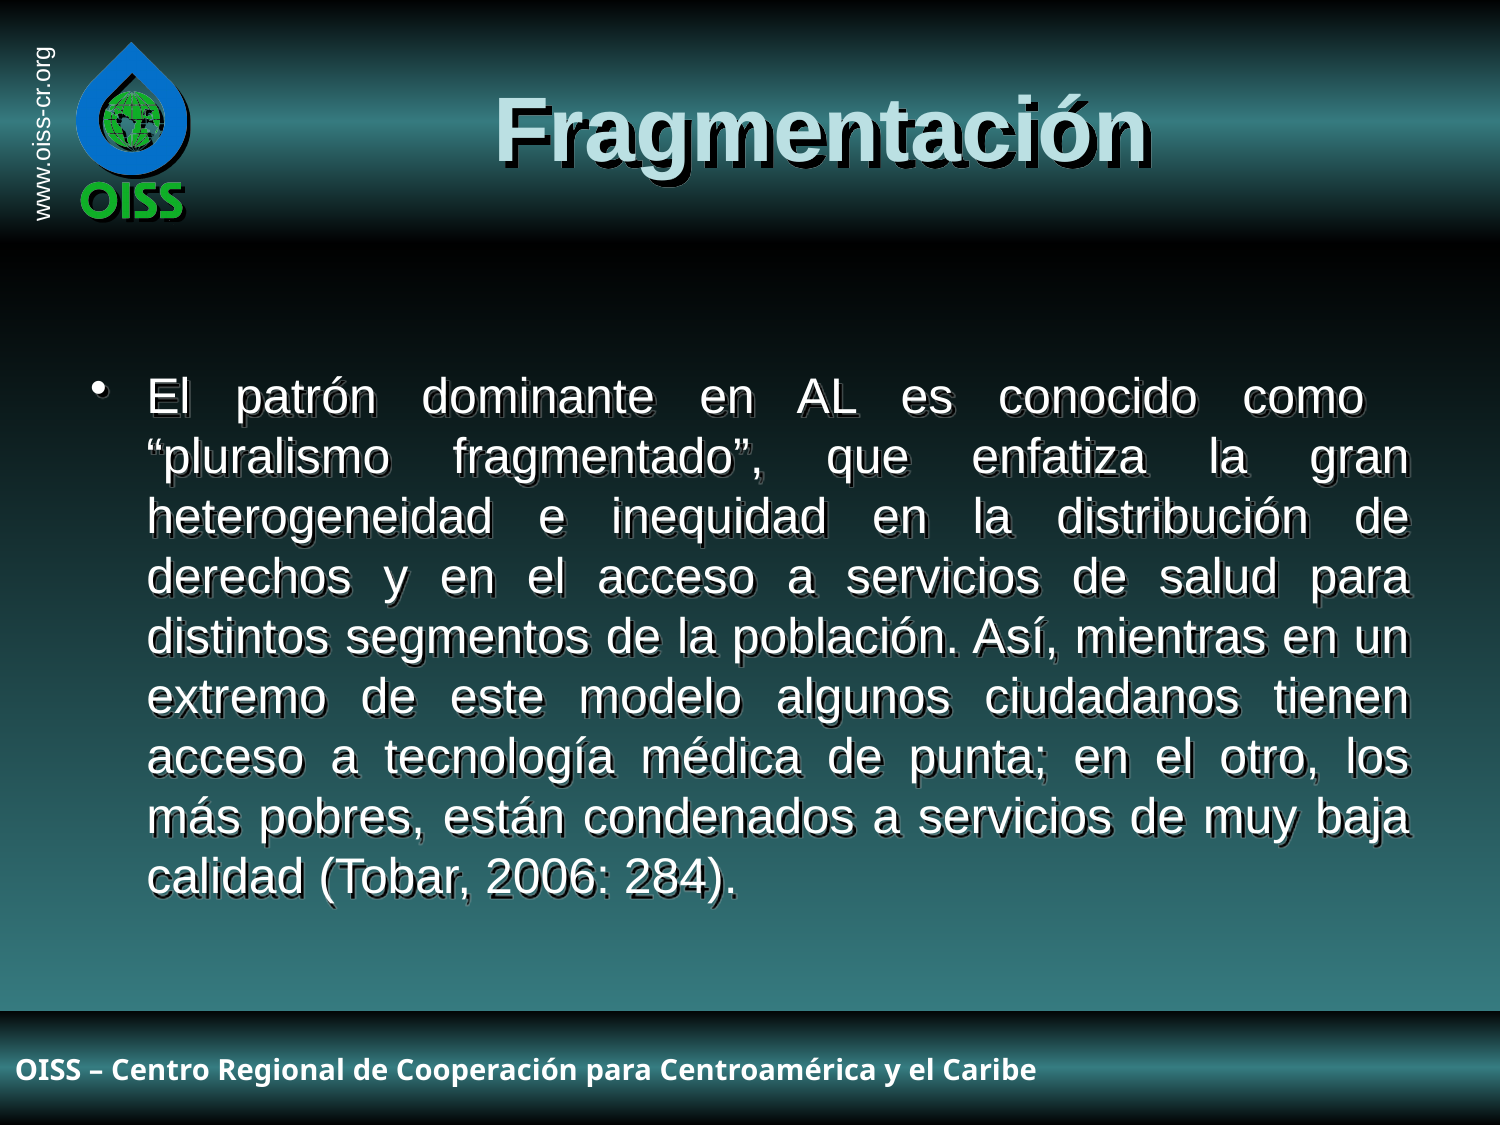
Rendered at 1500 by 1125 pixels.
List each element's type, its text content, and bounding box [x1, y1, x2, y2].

list El patrón dominante en AL es conocido como “pluralismo fragmentado”, que enfatiza la gran heterogeneidad e inequidad en la distribución de derechos y en el acceso a servicios de salud para distintos segmentos de la población. Así, mientras en un extremo de este modelo algunos ciudadanos tienen acceso a tecnología médica de punta; en el otro, los más pobres, están condenados a servicios de muy baja calidad (Tobar, 2006: 284). [74, 262, 1426, 1006]
picture [76, 42, 187, 221]
title Fragmentación [218, 30, 1426, 219]
